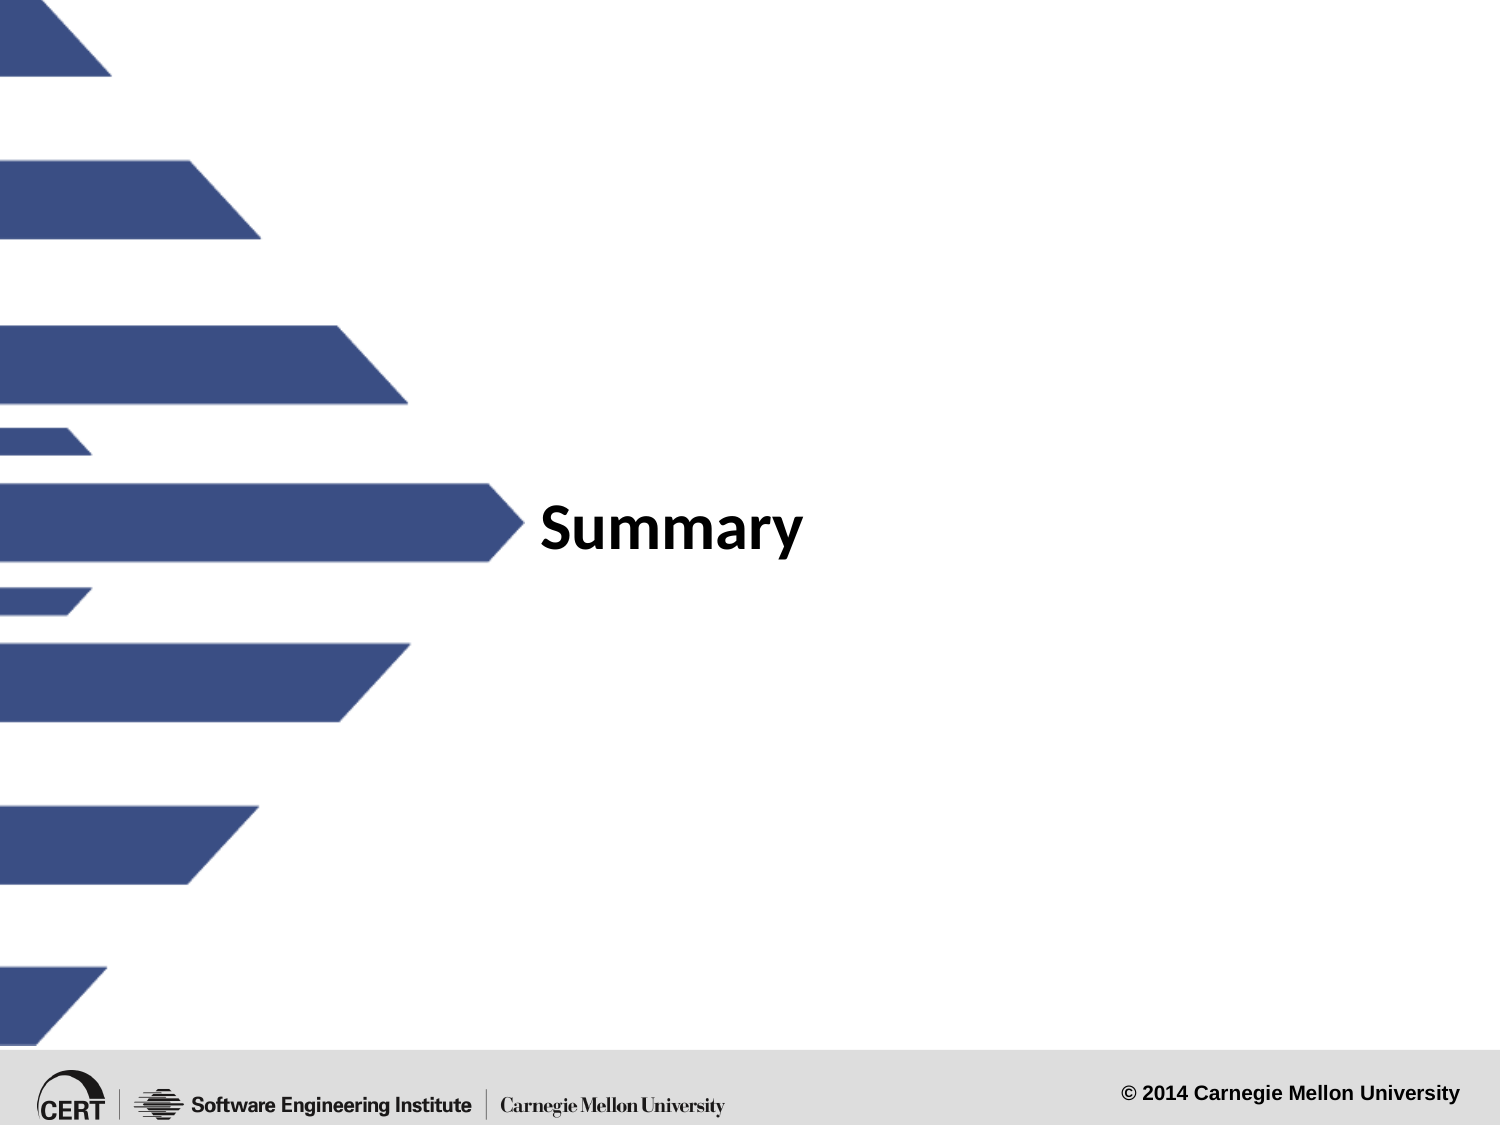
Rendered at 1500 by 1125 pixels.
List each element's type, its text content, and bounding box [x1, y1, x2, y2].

picture [37, 1069, 725, 1122]
picture [0, 0, 525, 1046]
title Summary [524, 474, 1426, 688]
